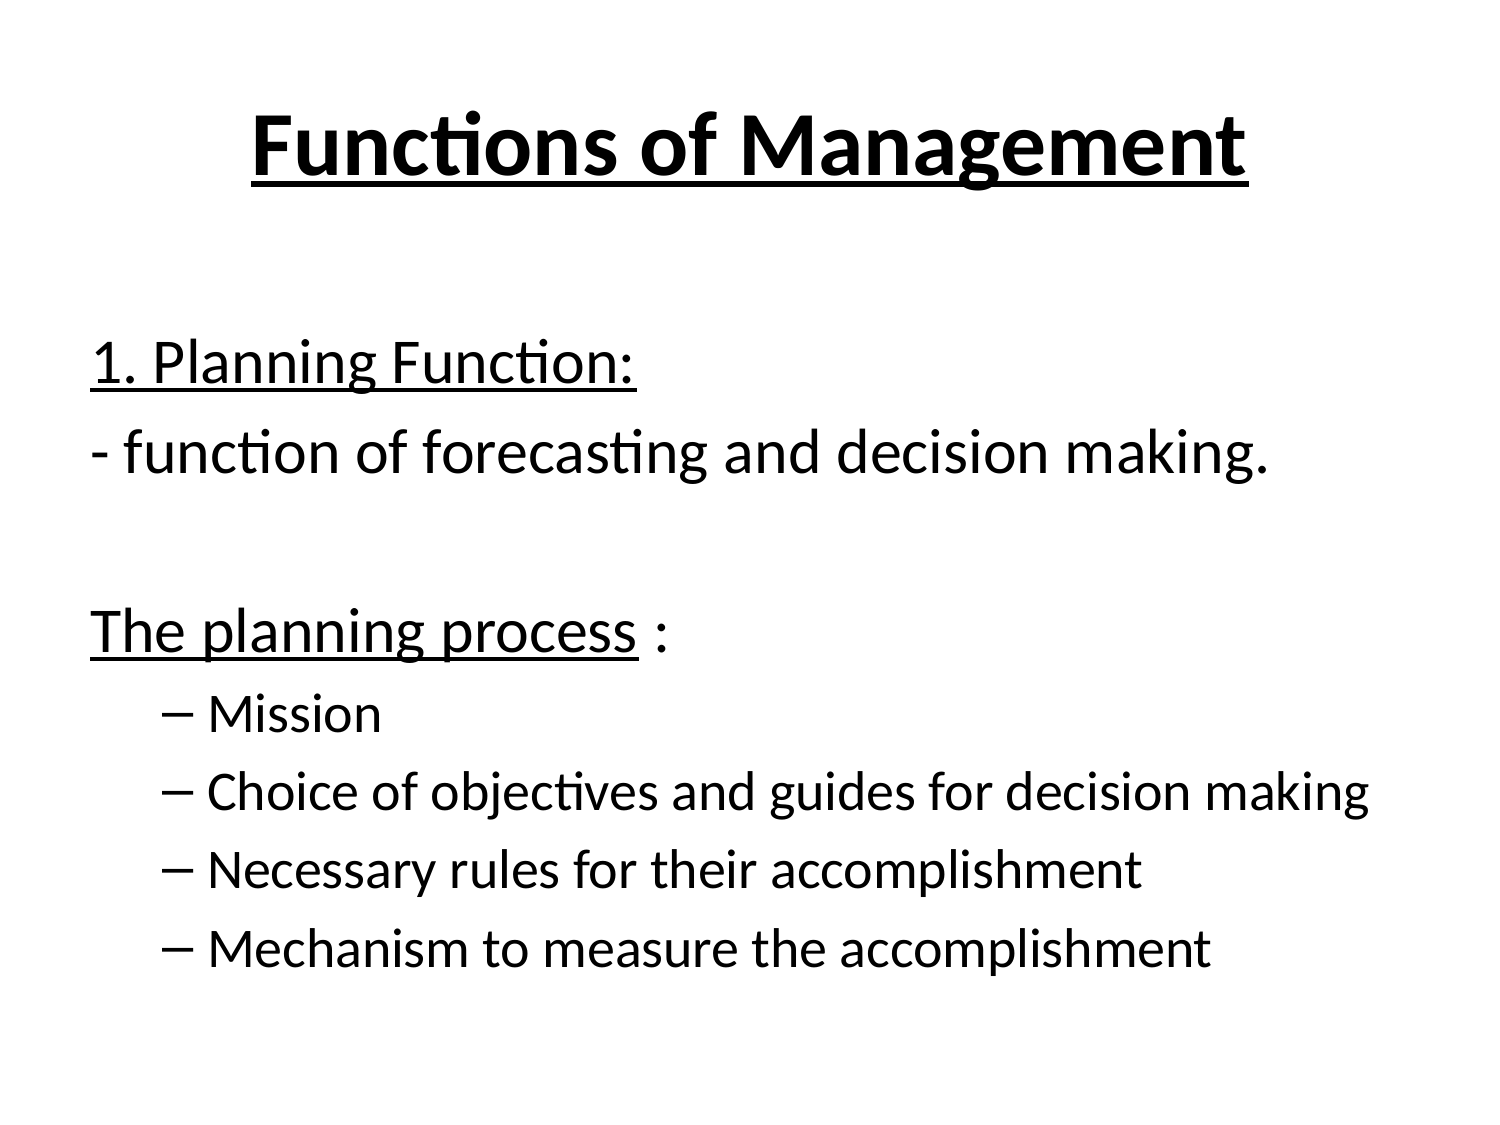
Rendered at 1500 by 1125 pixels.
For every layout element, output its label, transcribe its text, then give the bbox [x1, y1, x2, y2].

list 1. Planning Function: - function of forecasting and decision making. The planning process : Mission Choice of objectives and guides for decision making Necessary rules for their accomplishment Mechanism to measure the accomplishment [74, 312, 1500, 988]
title Functions of Management [74, 44, 1426, 233]
